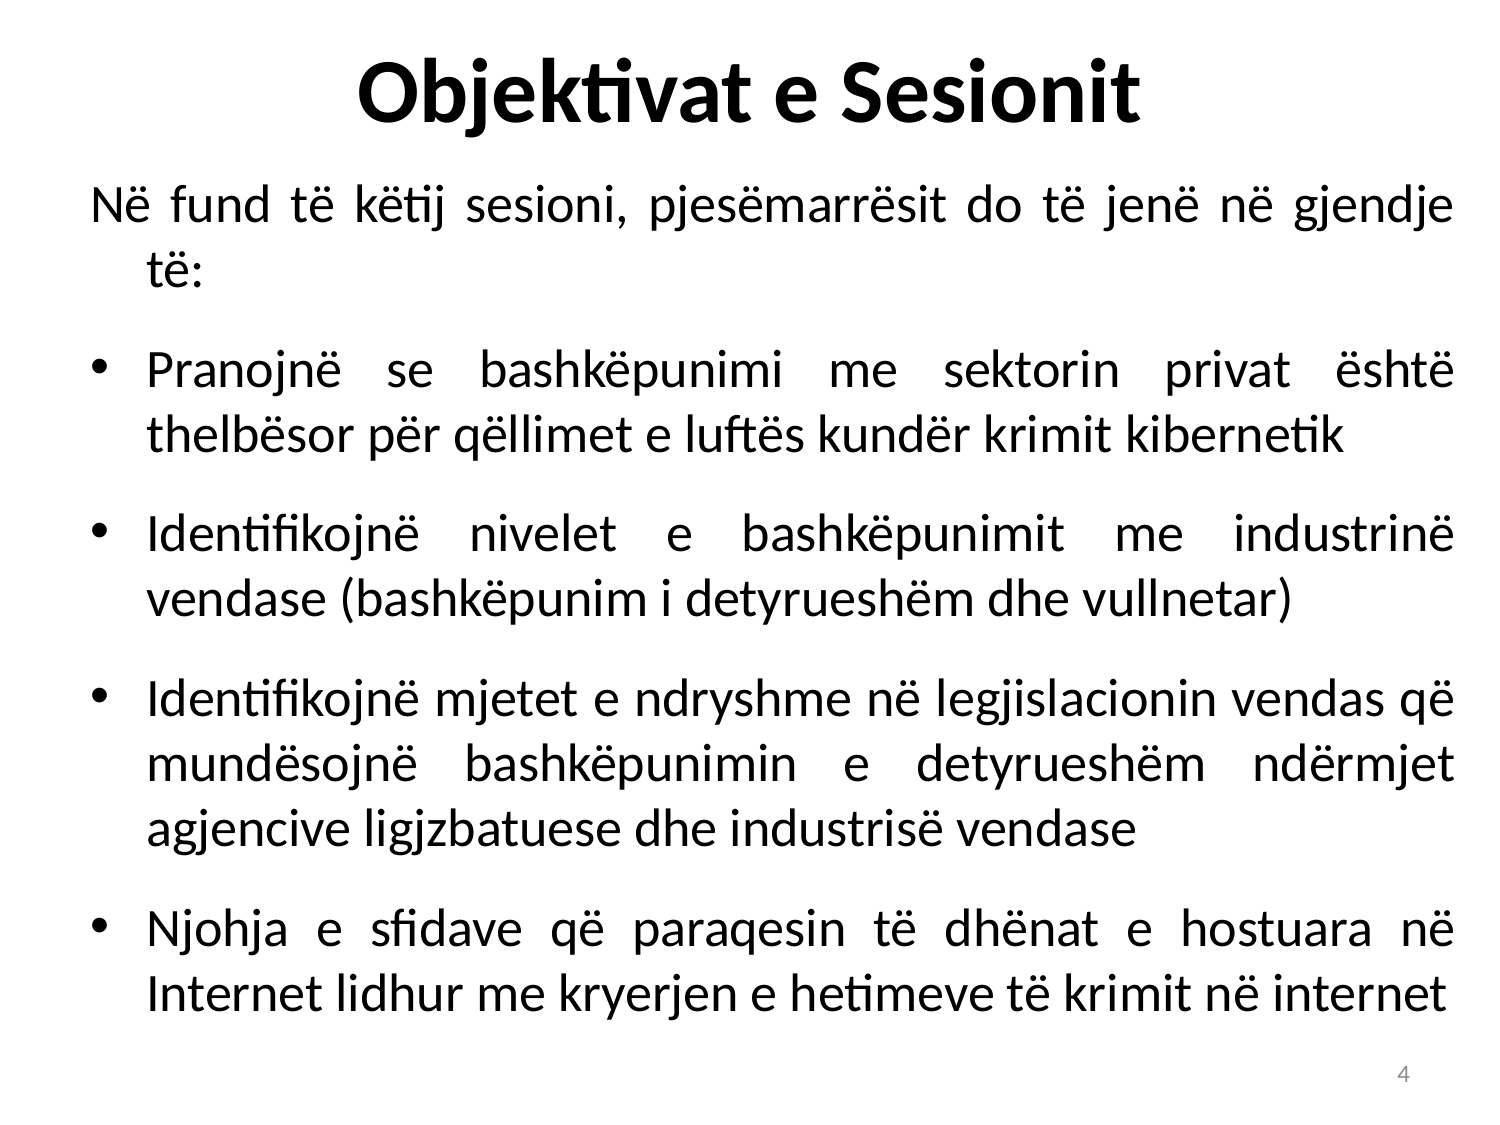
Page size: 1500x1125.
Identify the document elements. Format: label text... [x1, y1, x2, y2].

slide_number 4 [1074, 1042, 1425, 1103]
title Objektivat e Sesionit [75, 23, 1425, 151]
list Në fund të këtij sesioni, pjesëmarrësit do të jenë në gjendje të: Pranojnë se bashkëpunimi me sektorin privat është thelbësor për qëllimet e luftës kundër krimit kibernetik Identifikojnë nivelet e bashkëpunimit me industrinë vendase (bashkëpunim i detyrueshëm dhe vullnetar) Identifikojnë mjetet e ndryshme në legjislacionin vendas që mundësojnë bashkëpunimin e detyrueshëm ndërmjet agjencive ligjzbatuese dhe industrisë vendase Njohja e sfidave që paraqesin të dhënat e hostuara në Internet lidhur me kryerjen e hetimeve të krimit në internet [75, 160, 1472, 1062]
